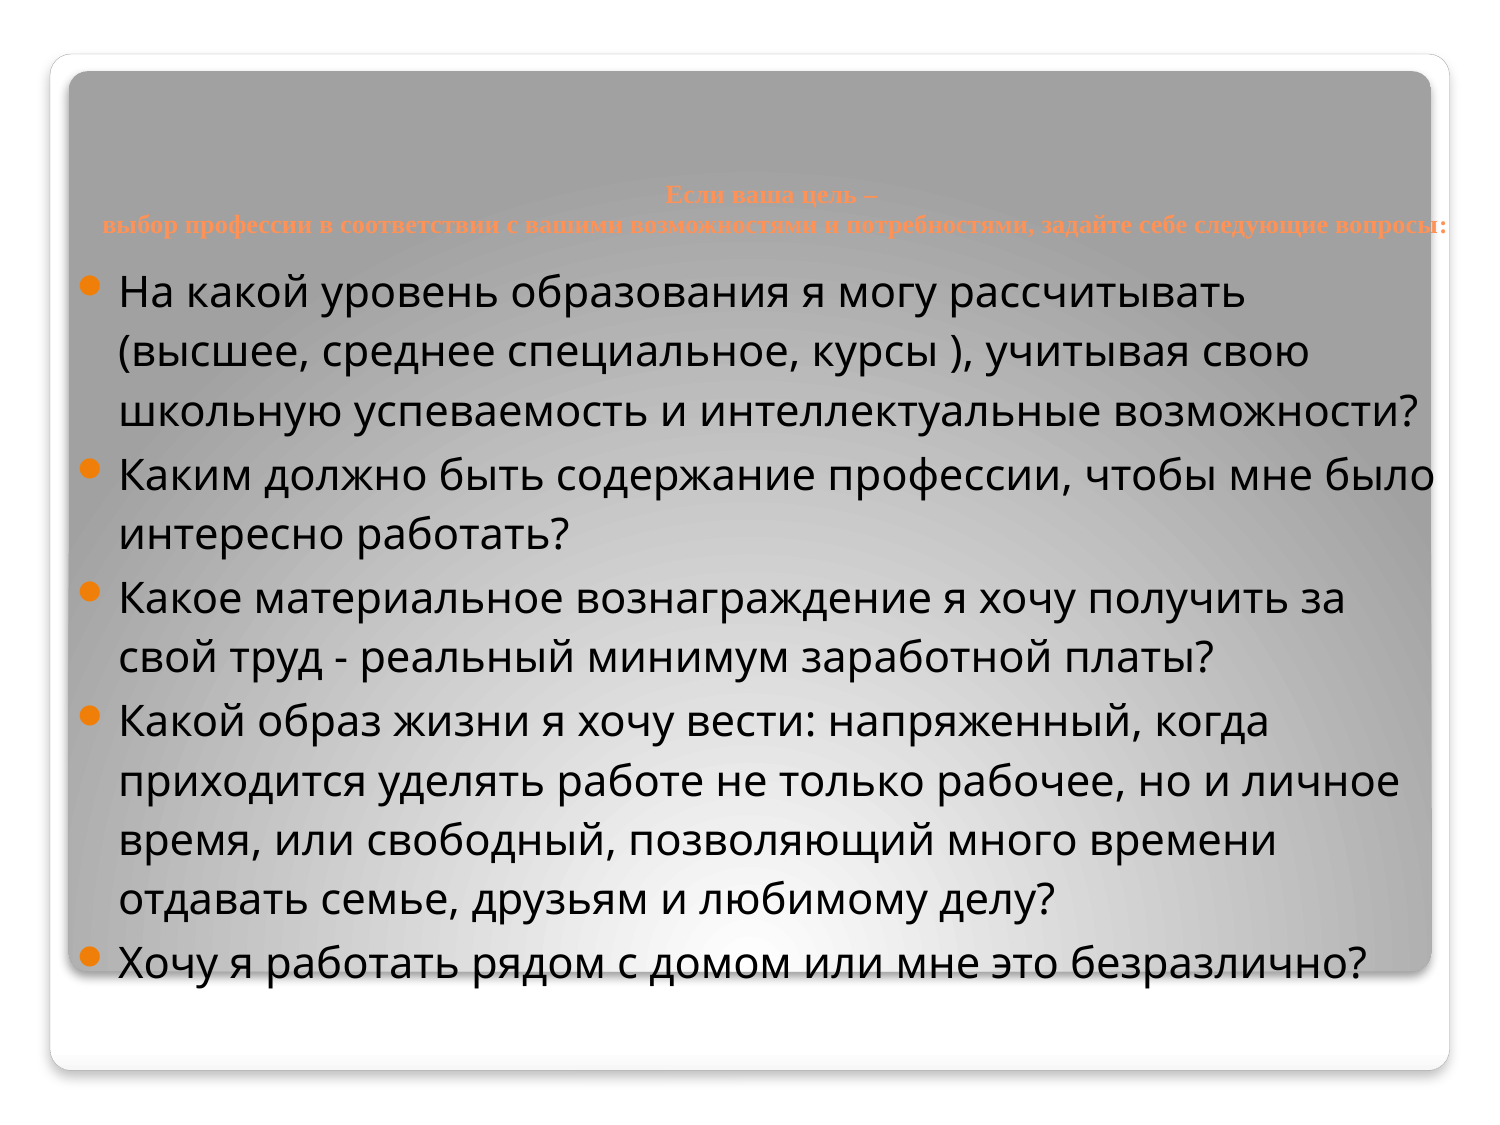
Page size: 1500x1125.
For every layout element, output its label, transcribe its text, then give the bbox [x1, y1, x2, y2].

list На какой уровень образования я могу рассчитывать (высшее, среднее специальное, курсы ), учитывая свою школьную успеваемость и интеллектуальные возможности? Каким должно быть содержание профессии, чтобы мне было интересно работать? Какое материальное вознаграждение я хочу получить за свой труд - реальный минимум заработной платы? Какой образ жизни я хочу вести: напряженный, когда приходится уделять работе не только рабочее, но и личное время, или свободный, позволяющий много времени отдавать семье, друзьям и любимому делу? Хочу я работать рядом с домом или мне это безразлично? [46, 246, 1460, 1009]
title Если ваша цель – выбор профессии в соответствии с вашими возможностями и потребностями, задайте себе следующие вопросы: [50, 152, 1500, 303]
